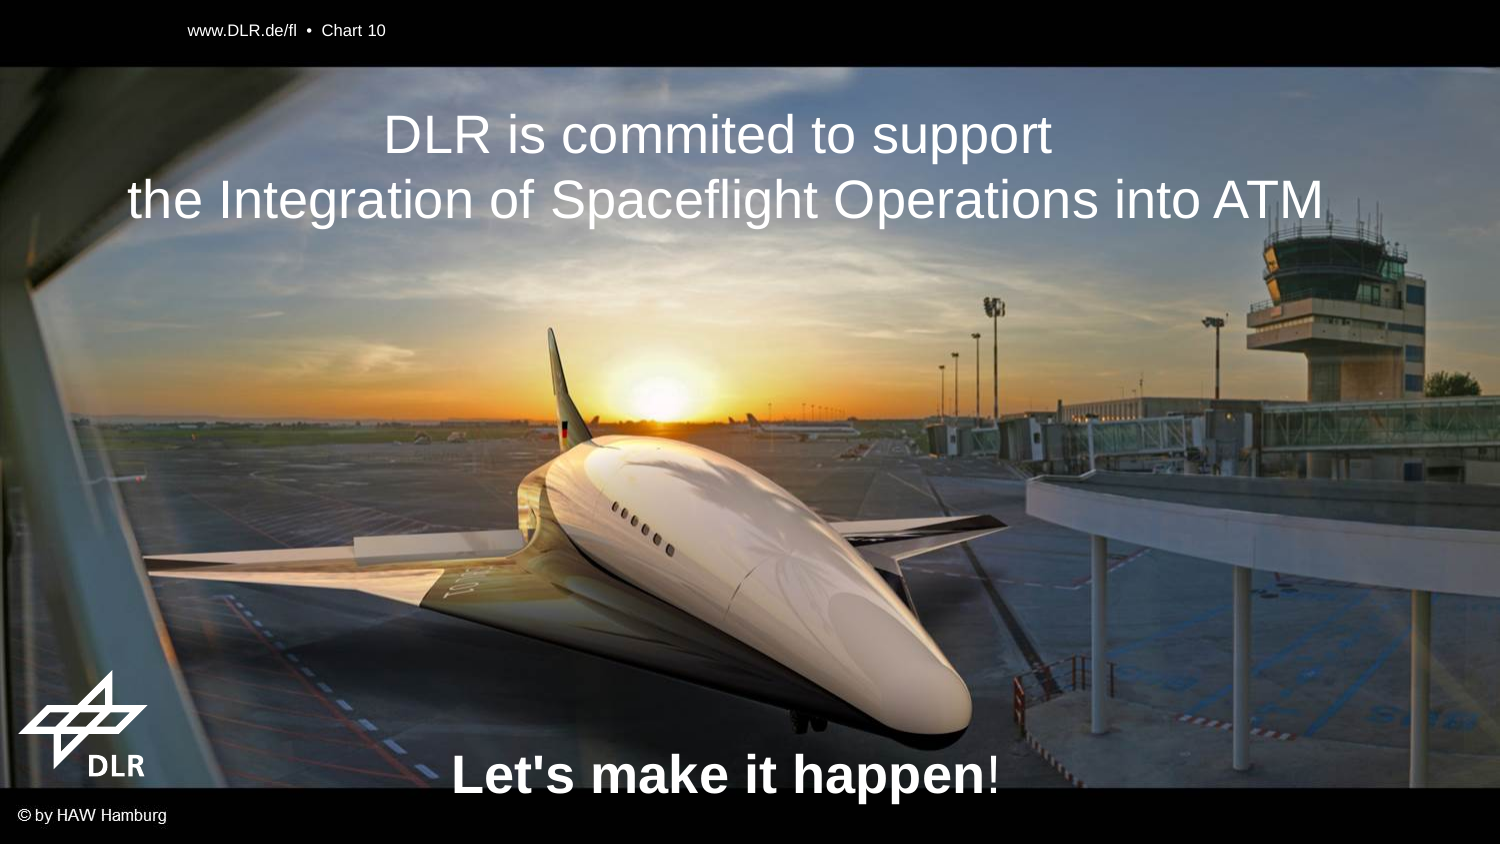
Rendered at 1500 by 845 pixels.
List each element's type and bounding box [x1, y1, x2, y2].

picture [0, 0, 1500, 844]
text_box [18, 669, 148, 777]
